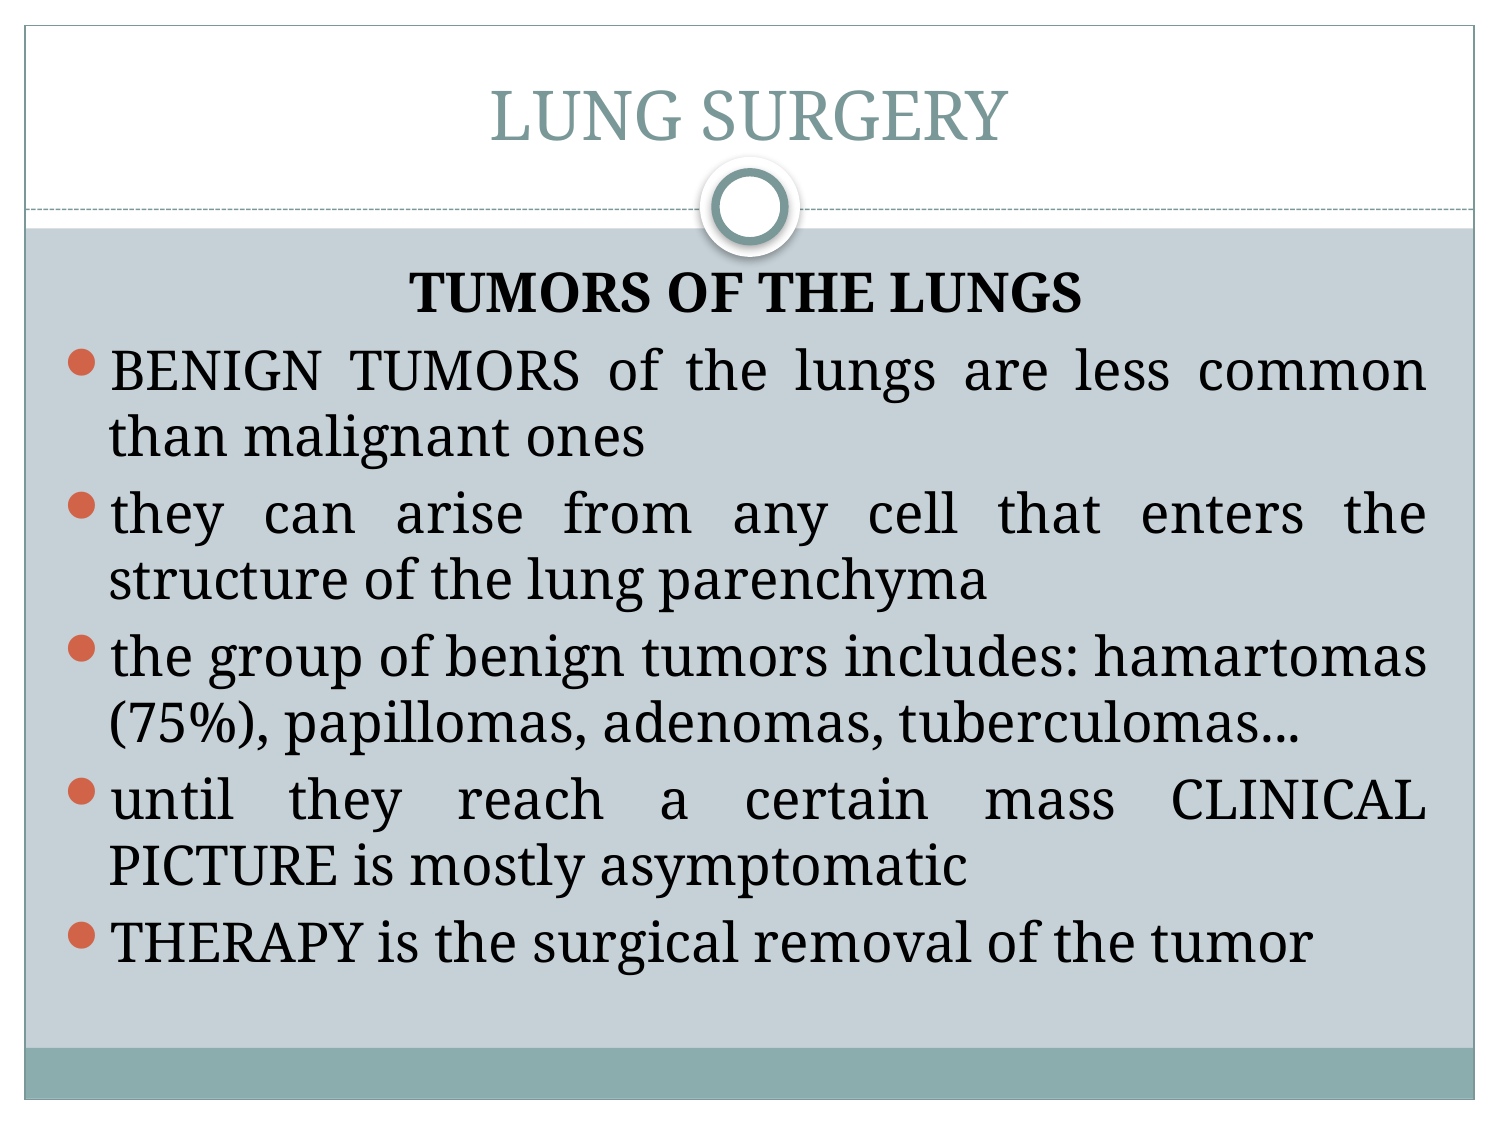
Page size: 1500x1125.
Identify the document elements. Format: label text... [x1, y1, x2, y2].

list TUMORS OF THE LUNGS BENIGN TUMORS of the lungs are less common than malignant ones they can arise from any cell that enters the structure of the lung parenchyma the group of benign tumors includes: hamartomas (75%), papillomas, adenomas, tuberculomas... until they reach a certain mass CLINICAL PICTURE is mostly asymptomatic THERAPY is the surgical removal of the tumor [49, 250, 1445, 1001]
title LUNG SURGERY [49, 37, 1450, 162]
